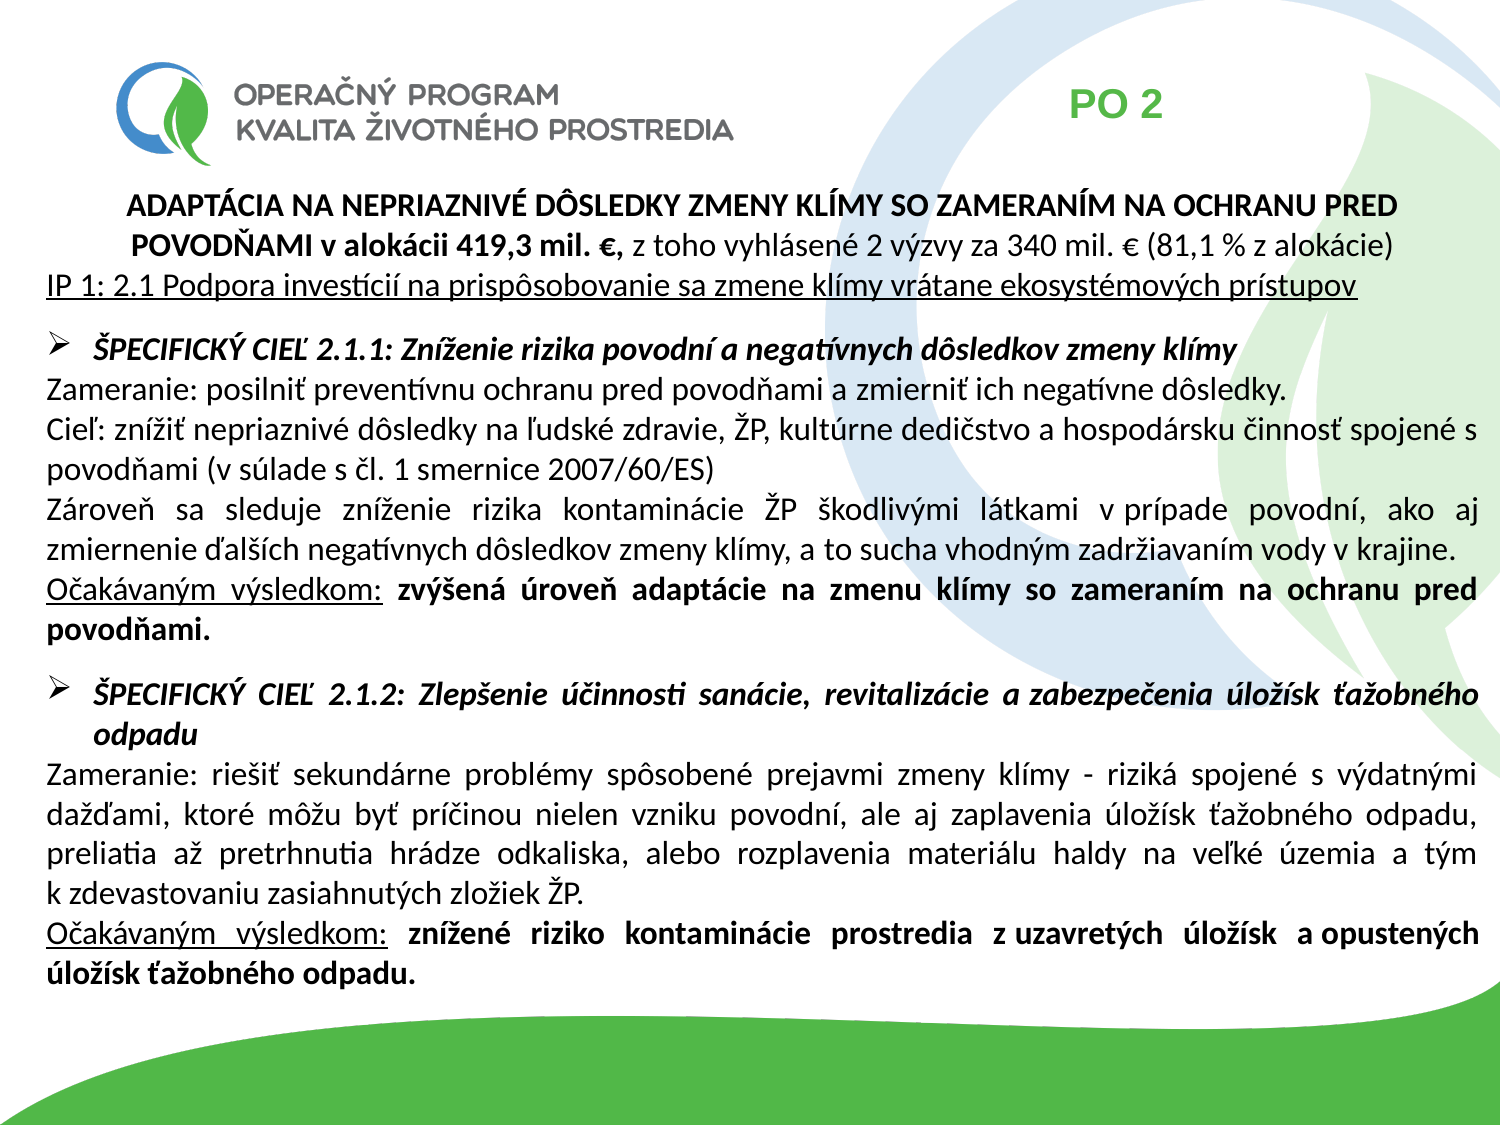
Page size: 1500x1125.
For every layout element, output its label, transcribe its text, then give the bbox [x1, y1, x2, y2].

title PO 2 [763, 64, 1470, 146]
picture [0, 0, 1500, 1125]
text_box ADAPTÁCIA NA NEPRIAZNIVÉ DÔSLEDKY ZMENY KLÍMY SO ZAMERANÍM NA OCHRANU PRED POVODŇAMI v alokácii 419,3 mil. €, z toho vyhlásené 2 výzvy za 340 mil. € (81,1 % z alokácie) IP 1: 2.1 Podpora investícií na prispôsobovanie sa zmene klímy vrátane ekosystémových prístupov ŠPECIFICKÝ CIEĽ 2.1.1: Zníženie rizika povodní a negatívnych dôsledkov zmeny klímy Zameranie: posilniť preventívnu ochranu pred povodňami a zmierniť ich negatívne dôsledky. Cieľ: znížiť nepriaznivé dôsledky na ľudské zdravie, ŽP, kultúrne dedičstvo a hospodársku činnosť spojené s povodňami (v súlade s čl. 1 smernice 2007/60/ES) Zároveň sa sleduje zníženie rizika kontaminácie ŽP škodlivými látkami v prípade povodní, ako aj zmiernenie ďalších negatívnych dôsledkov zmeny klímy, a to sucha vhodným zadržiavaním vody v krajine. Očakávaným výsledkom: zvýšená úroveň adaptácie na zmenu klímy so zameraním na ochranu pred povodňami. ŠPECIFICKÝ CIEĽ 2.1.2: Zlepšenie účinnosti sanácie, revitalizácie a zabezpečenia úložísk ťažobného odpadu Zameranie: riešiť sekundárne problémy spôsobené prejavmi zmeny klímy - riziká spojené s výdatnými dažďami, ktoré môžu byť príčinou nielen vzniku povodní, ale aj zaplavenia úložísk ťažobného odpadu, preliatia až pretrhnutia hrádze odkaliska, alebo rozplavenia materiálu haldy na veľké územia a tým k zdevastovaniu zasiahnutých zložiek ŽP. Očakávaným výsledkom: znížené riziko kontaminácie prostredia z uzavretých úložísk a opustených úložísk ťažobného odpadu. [31, 175, 1495, 1079]
